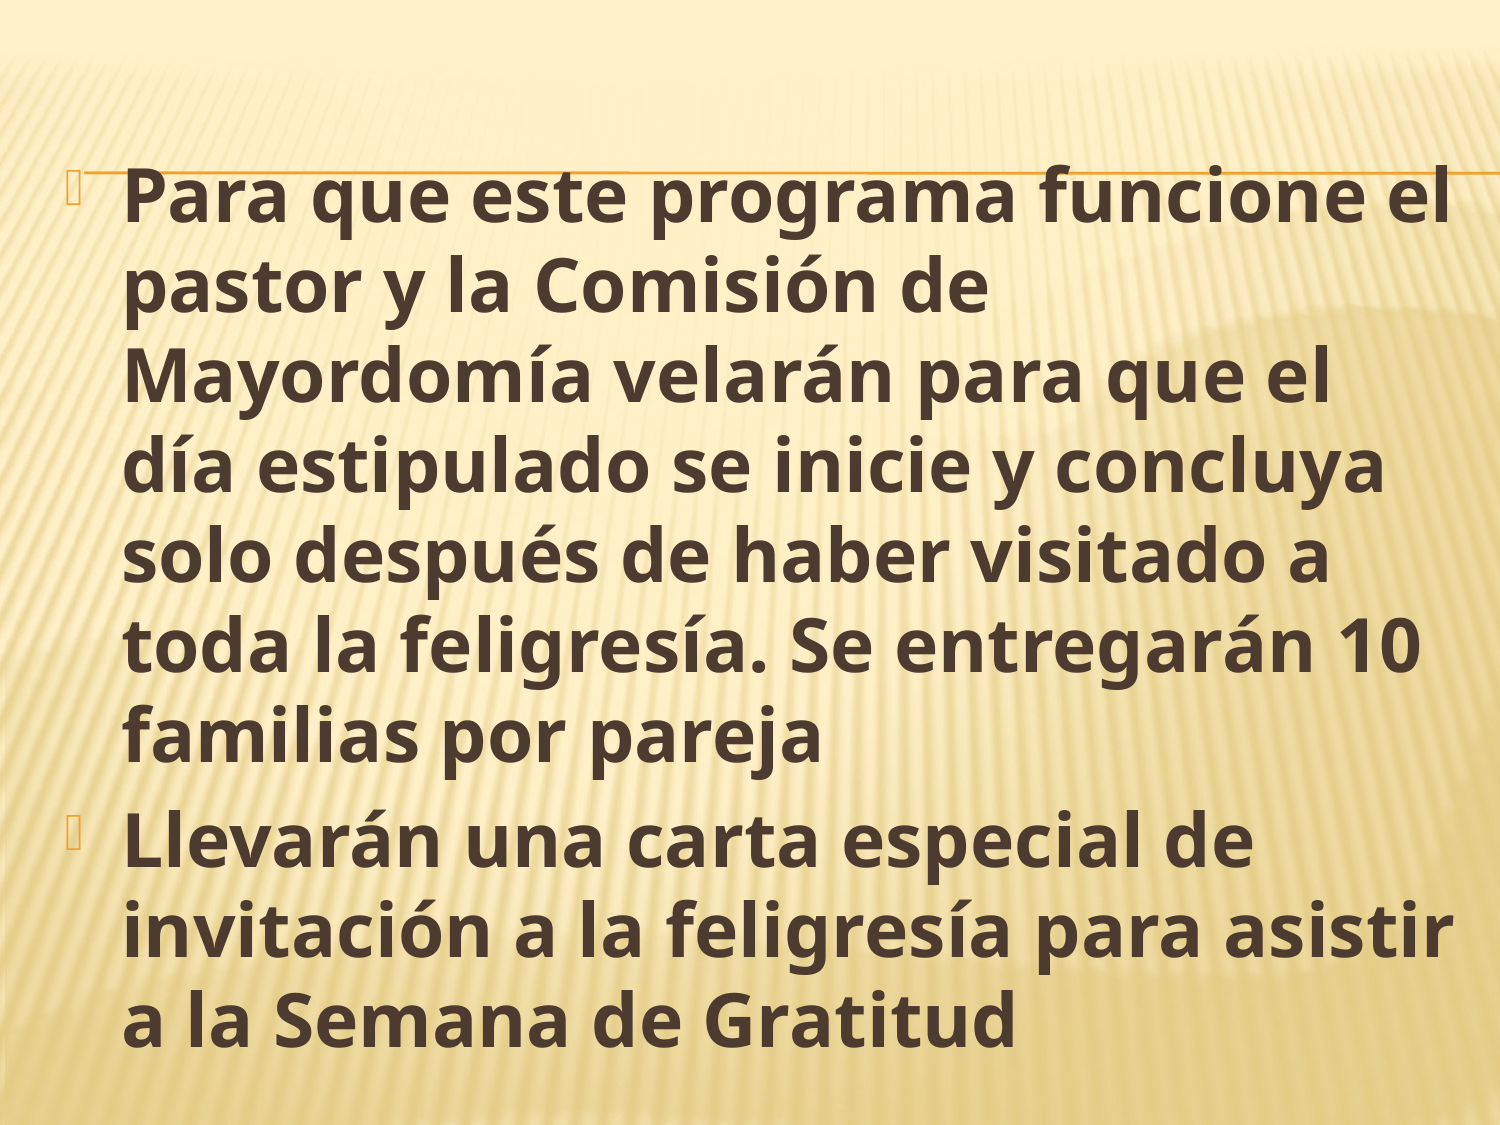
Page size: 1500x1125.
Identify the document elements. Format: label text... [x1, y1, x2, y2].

list Para que este programa funcione el pastor y la Comisión de Mayordomía velarán para que el día estipulado se inicie y concluya solo después de haber visitado a toda la feligresía. Se entregarán 10 familias por pareja Llevarán una carta especial de invitación a la feligresía para asistir a la Semana de Gratitud [50, 140, 1475, 998]
